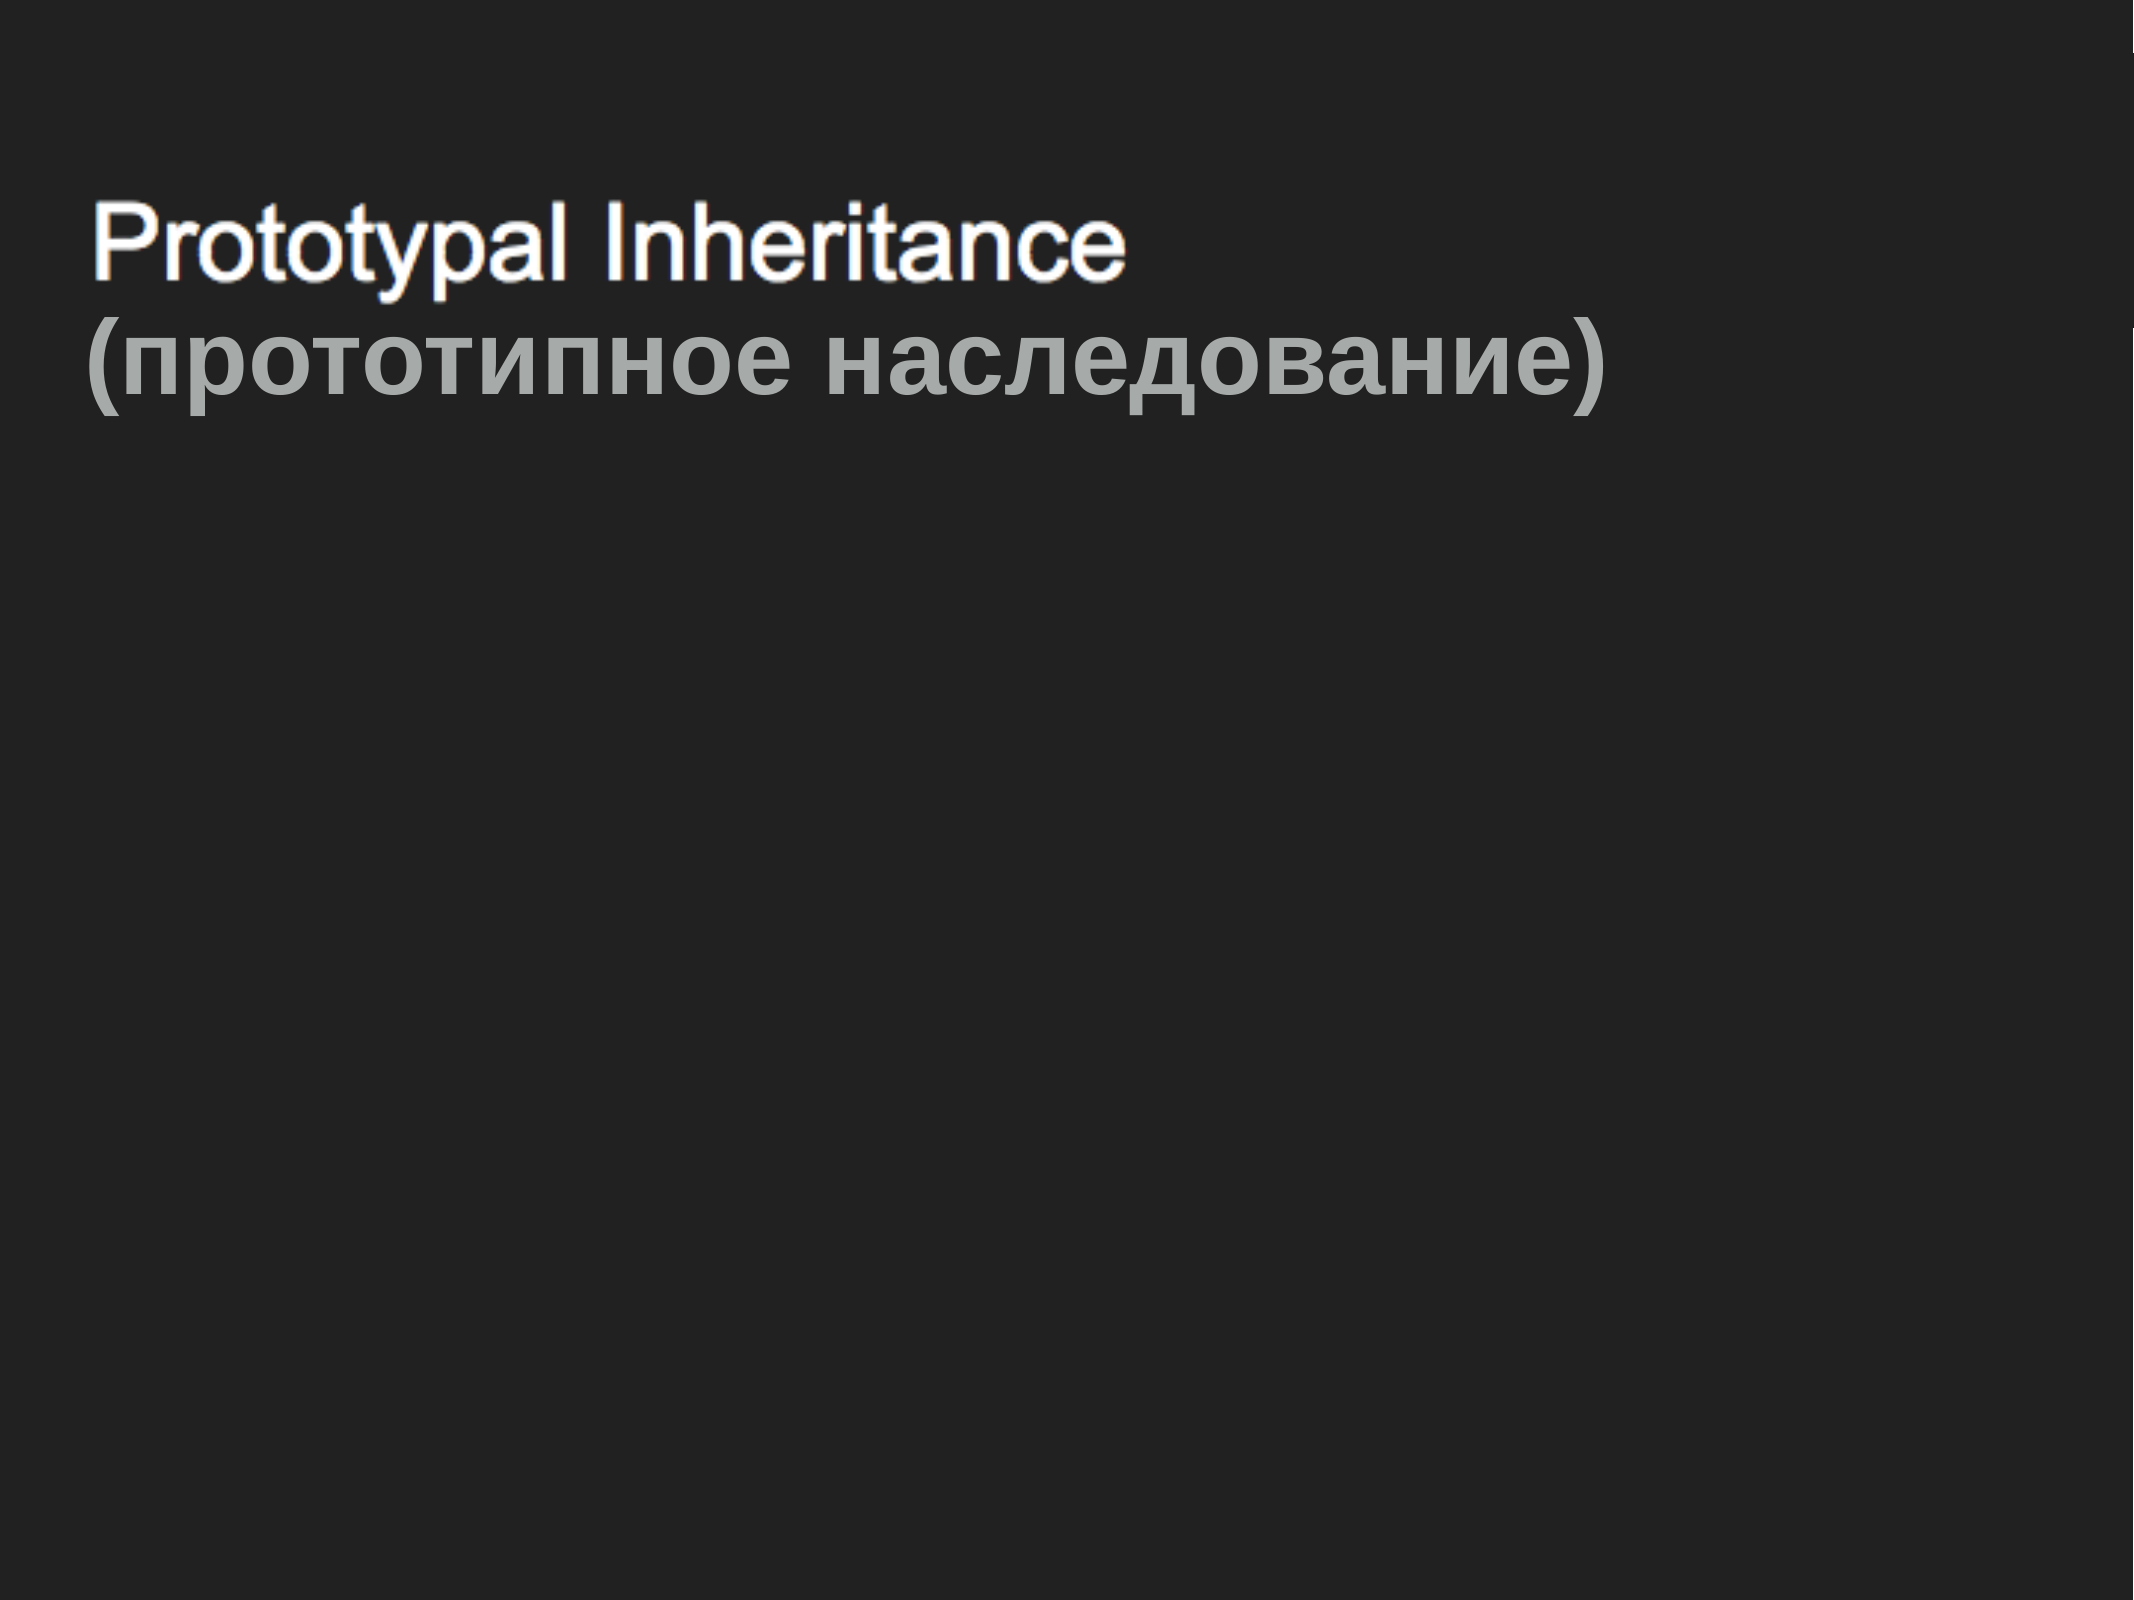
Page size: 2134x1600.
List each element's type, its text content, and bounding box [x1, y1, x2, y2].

picture [0, 53, 2134, 328]
text_box (прототипное наследование) [75, 328, 1619, 425]
